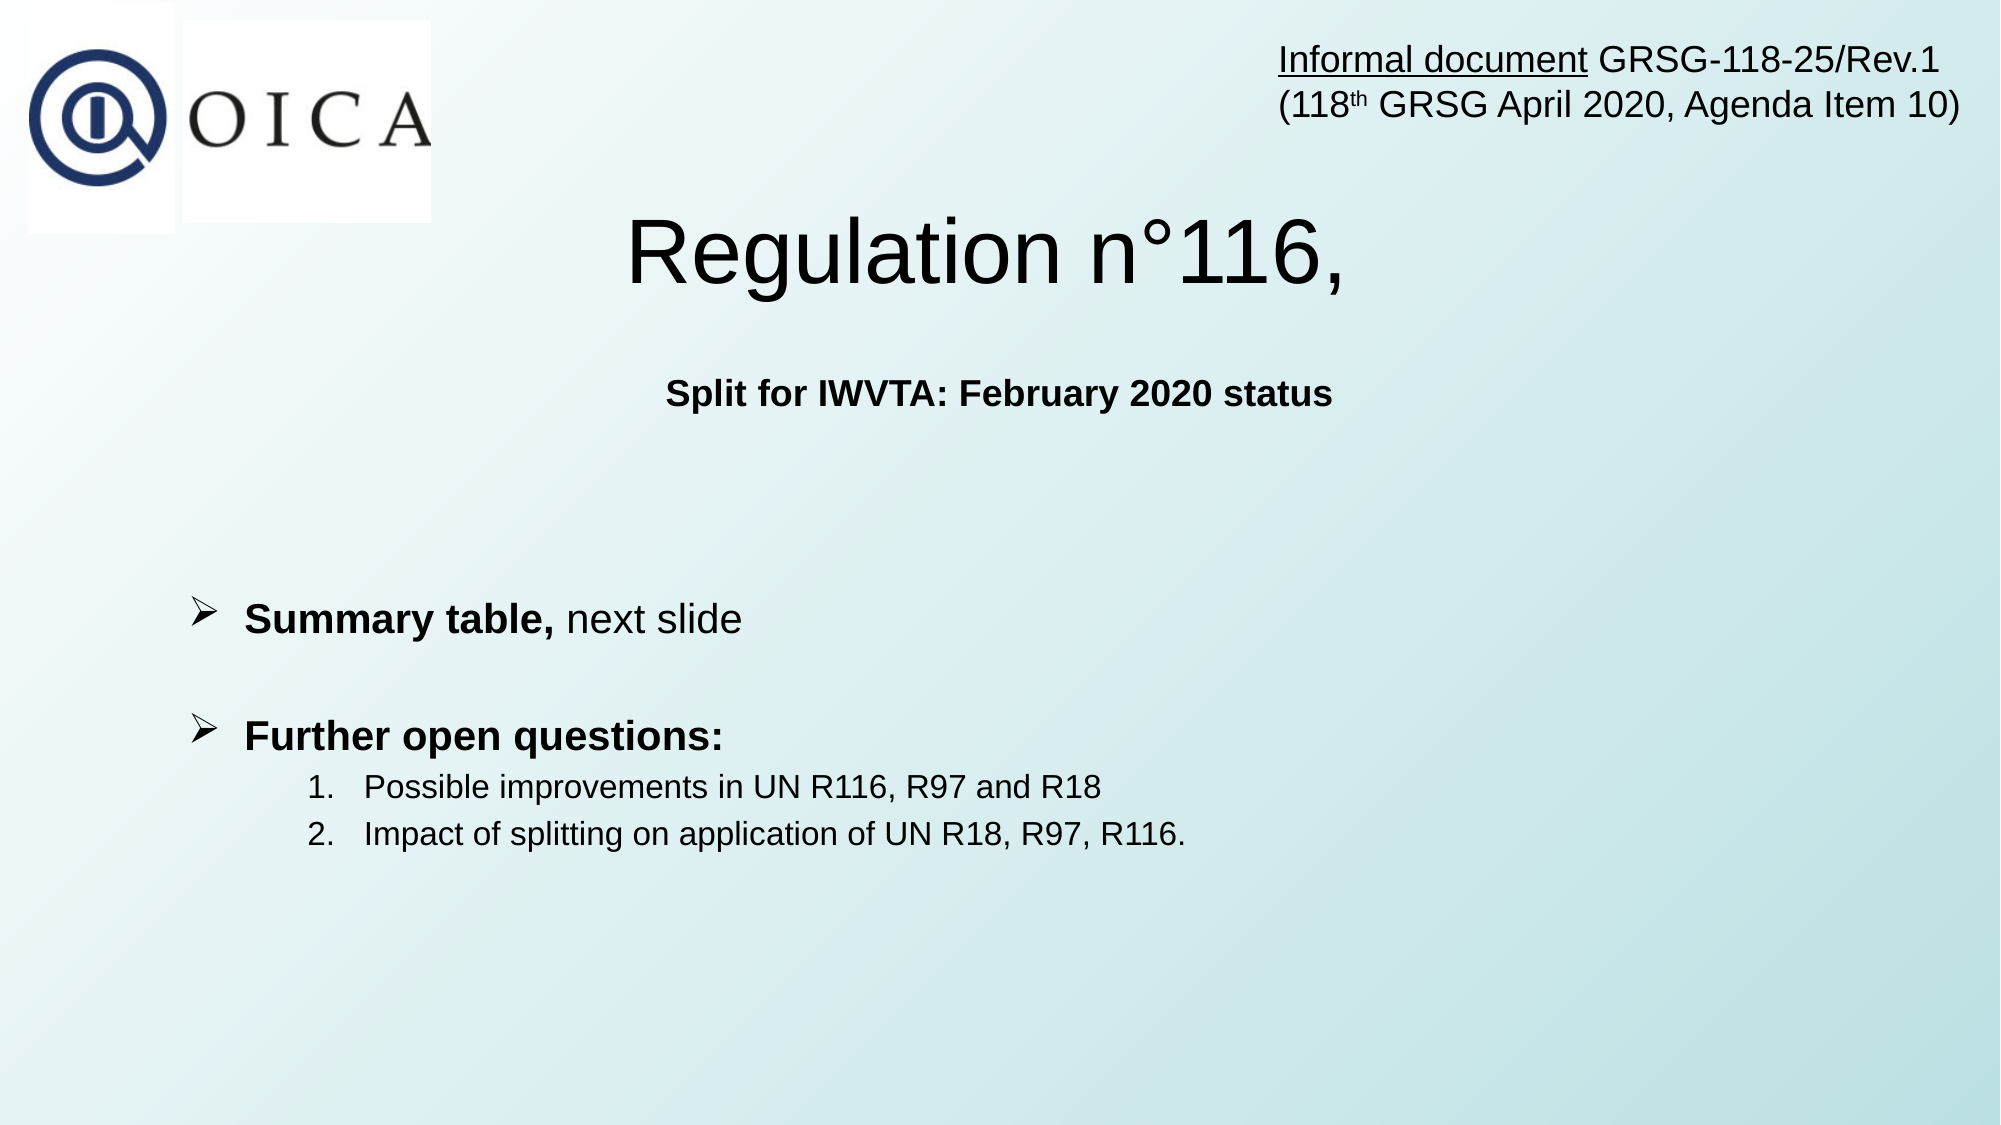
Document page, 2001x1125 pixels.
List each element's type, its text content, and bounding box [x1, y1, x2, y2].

picture [29, 3, 175, 234]
title Regulation n°116, [249, 184, 1750, 328]
text_box Informal document GRSG-118-25/Rev.1 (118th GRSG April 2020, Agenda Item 10) [1263, 27, 2000, 133]
picture [183, 20, 431, 223]
subtitle Split for IWVTA: February 2020 status Summary table, next slide Further open questions: Possible improvements in UN R116, R97 and R18 Impact of splitting on application of UN R18, R97, R116. [172, 361, 1827, 941]
